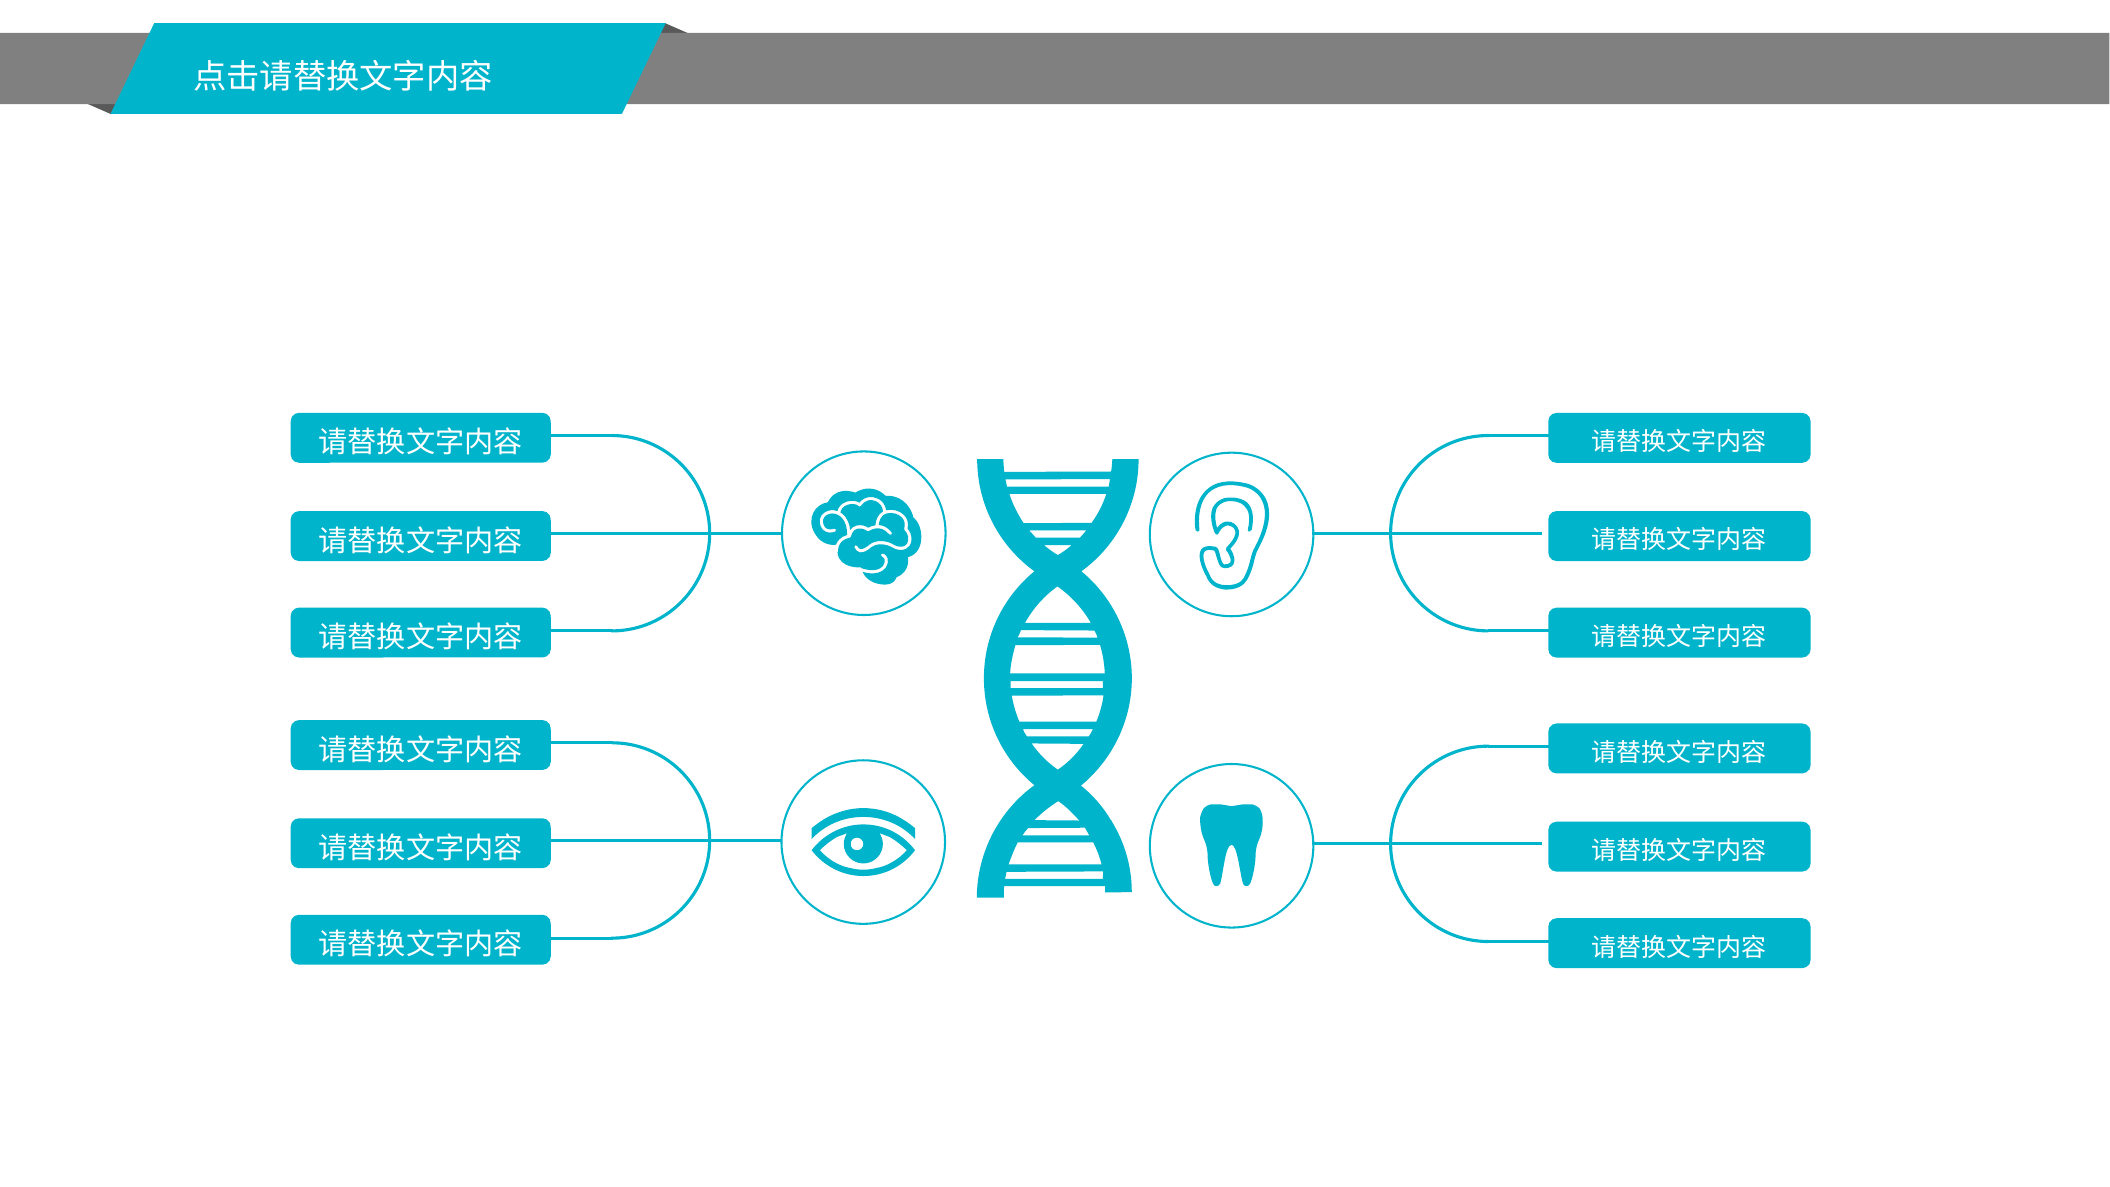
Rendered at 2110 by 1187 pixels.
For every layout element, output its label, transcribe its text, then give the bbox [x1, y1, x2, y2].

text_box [781, 451, 946, 615]
text_box 请替换文字内容 [289, 606, 552, 659]
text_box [1390, 435, 1586, 631]
text_box 请替换文字内容 [289, 817, 514, 870]
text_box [0, 23, 2110, 115]
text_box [514, 742, 710, 939]
text_box 请替换文字内容 [289, 913, 552, 966]
text_box 请替换文字内容 [1547, 606, 1812, 659]
text_box 请替换文字内容 [1586, 820, 1812, 873]
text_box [514, 435, 710, 631]
text_box 请替换文字内容 [289, 719, 552, 772]
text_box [1149, 452, 1314, 617]
text_box [976, 459, 1139, 898]
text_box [1390, 746, 1586, 942]
text_box 请替换文字内容 [1547, 722, 1812, 775]
text_box 请替换文字内容 [289, 411, 552, 464]
text_box 请替换文字内容 [1586, 510, 1812, 563]
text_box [1149, 763, 1314, 928]
text_box 请替换文字内容 [289, 510, 514, 563]
text_box 请替换文字内容 [1547, 917, 1812, 970]
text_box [781, 760, 946, 924]
text_box 请替换文字内容 [1547, 411, 1812, 464]
